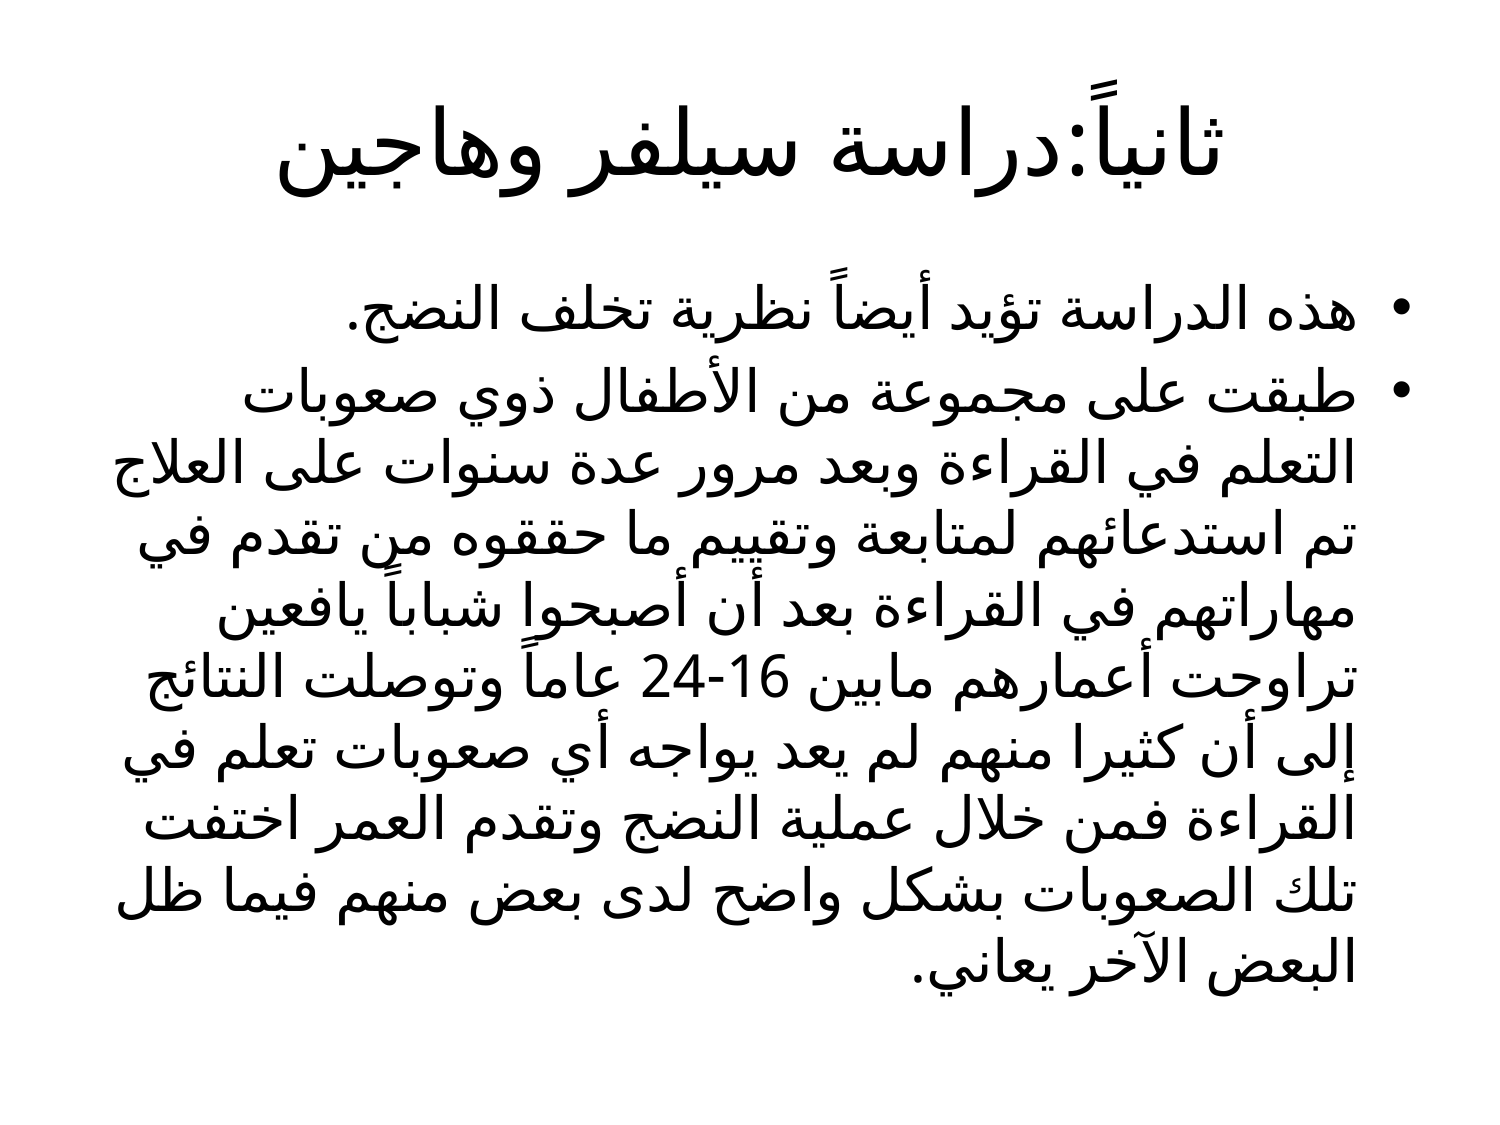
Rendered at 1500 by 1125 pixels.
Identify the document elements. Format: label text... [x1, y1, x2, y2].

title ثانياً:دراسة سيلفر وهاجين [75, 45, 1425, 233]
list هذه الدراسة تؤيد أيضاً نظرية تخلف النضج. طبقت على مجموعة من الأطفال ذوي صعوبات التعلم في القراءة وبعد مرور عدة سنوات على العلاج تم استدعائهم لمتابعة وتقييم ما حققوه من تقدم في مهاراتهم في القراءة بعد أن أصبحوا شباباً يافعين تراوحت أعمارهم مابين 16-24 عاماً وتوصلت النتائج إلى أن كثيرا منهم لم يعد يواجه أي صعوبات تعلم في القراءة فمن خلال عملية النضج وتقدم العمر اختفت تلك الصعوبات بشكل واضح لدى بعض منهم فيما ظل البعض الآخر يعاني. [75, 262, 1425, 1005]
